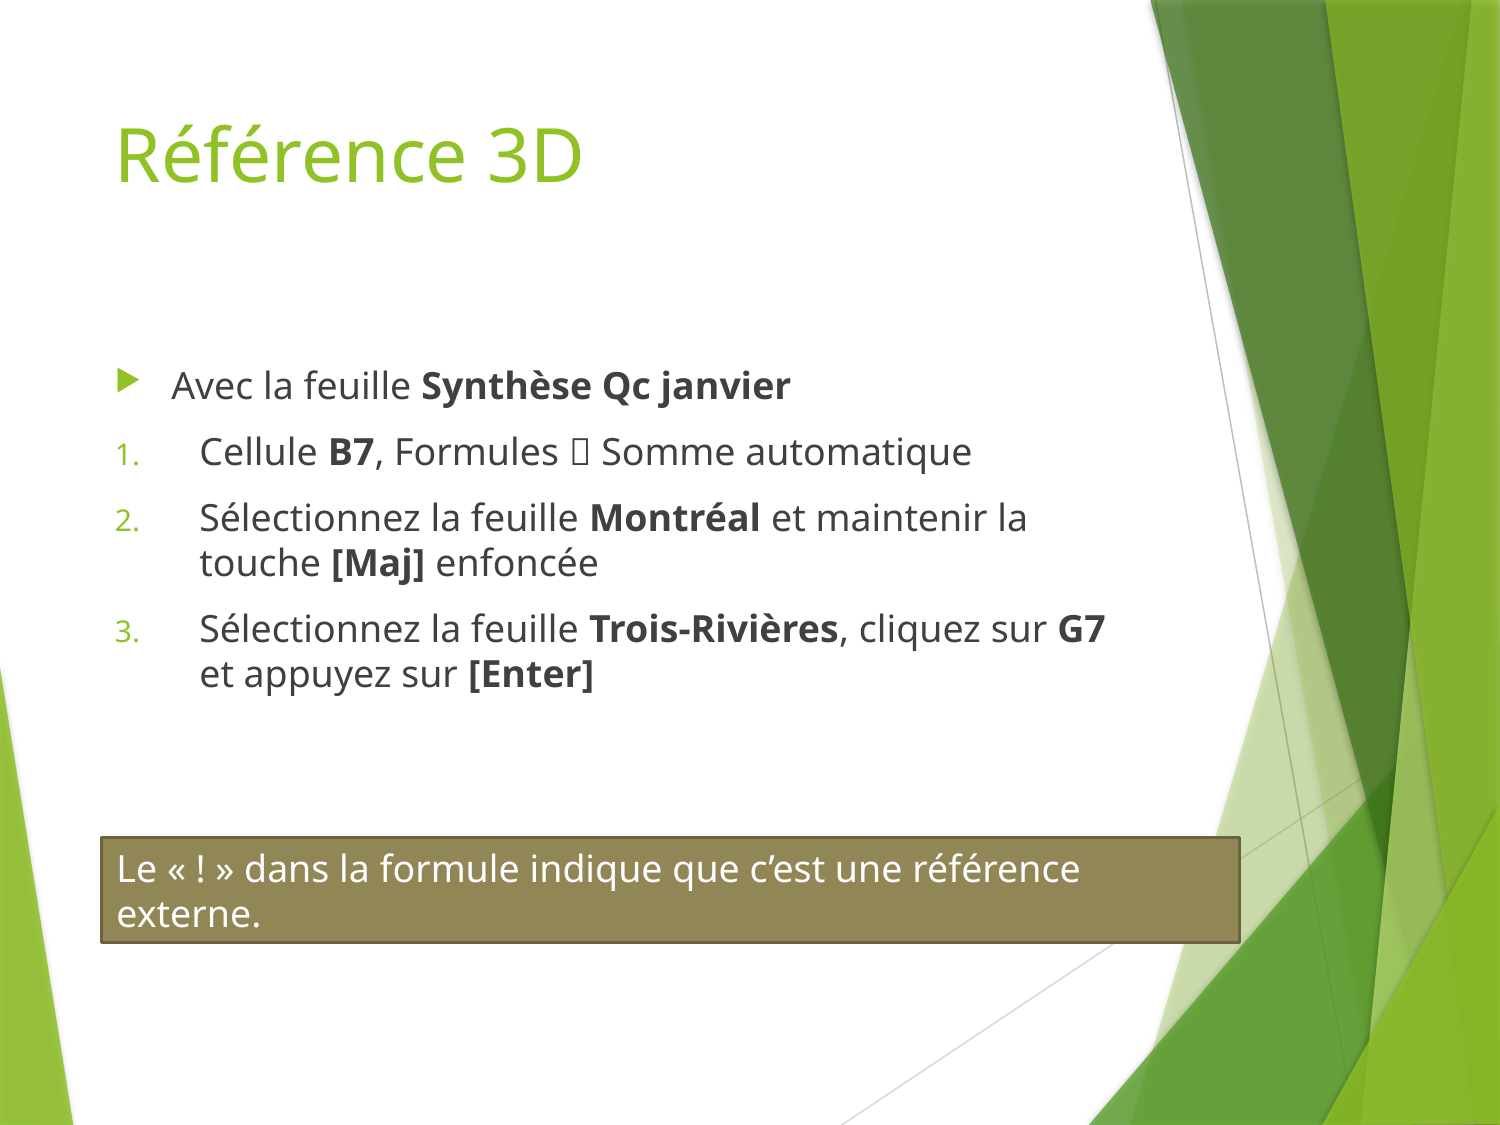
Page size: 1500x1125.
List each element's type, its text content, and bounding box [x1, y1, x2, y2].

text_box Le « ! » dans la formule indique que c’est une référence externe. [100, 836, 1241, 944]
list Avec la feuille Synthèse Qc janvier Cellule B7, Formules  Somme automatique Sélectionnez la feuille Montréal et maintenir la touche [Maj] enfoncée Sélectionnez la feuille Trois-Rivières, cliquez sur G7 et appuyez sur [Enter] [99, 354, 1142, 992]
title Référence 3D [99, 99, 1142, 317]
